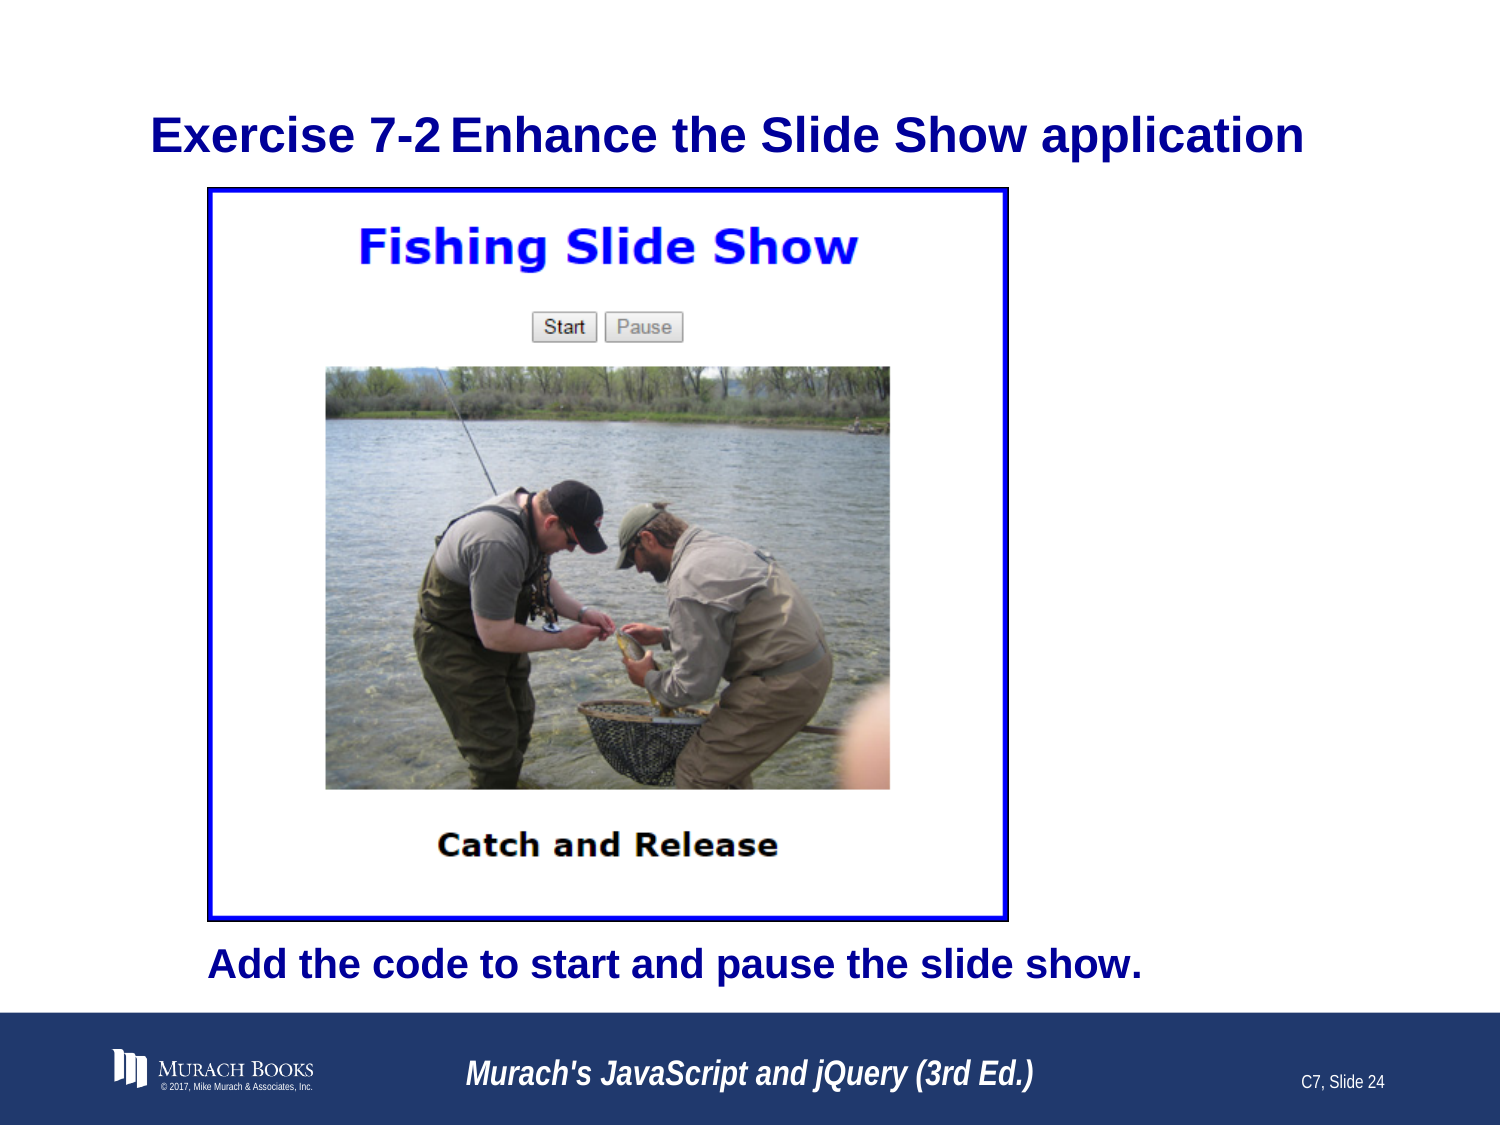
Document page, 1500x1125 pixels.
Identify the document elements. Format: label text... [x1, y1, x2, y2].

title Exercise 7-2 Enhance the Slide Show application [150, 102, 1350, 164]
slide_number C7, Slide 24 [1087, 1025, 1400, 1100]
footer © 2017, Mike Murach & Associates, Inc. [12, 1025, 463, 1100]
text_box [149, 186, 1350, 1001]
slide_number Murach's JavaScript and jQuery (3rd Ed.) [463, 1025, 1050, 1100]
